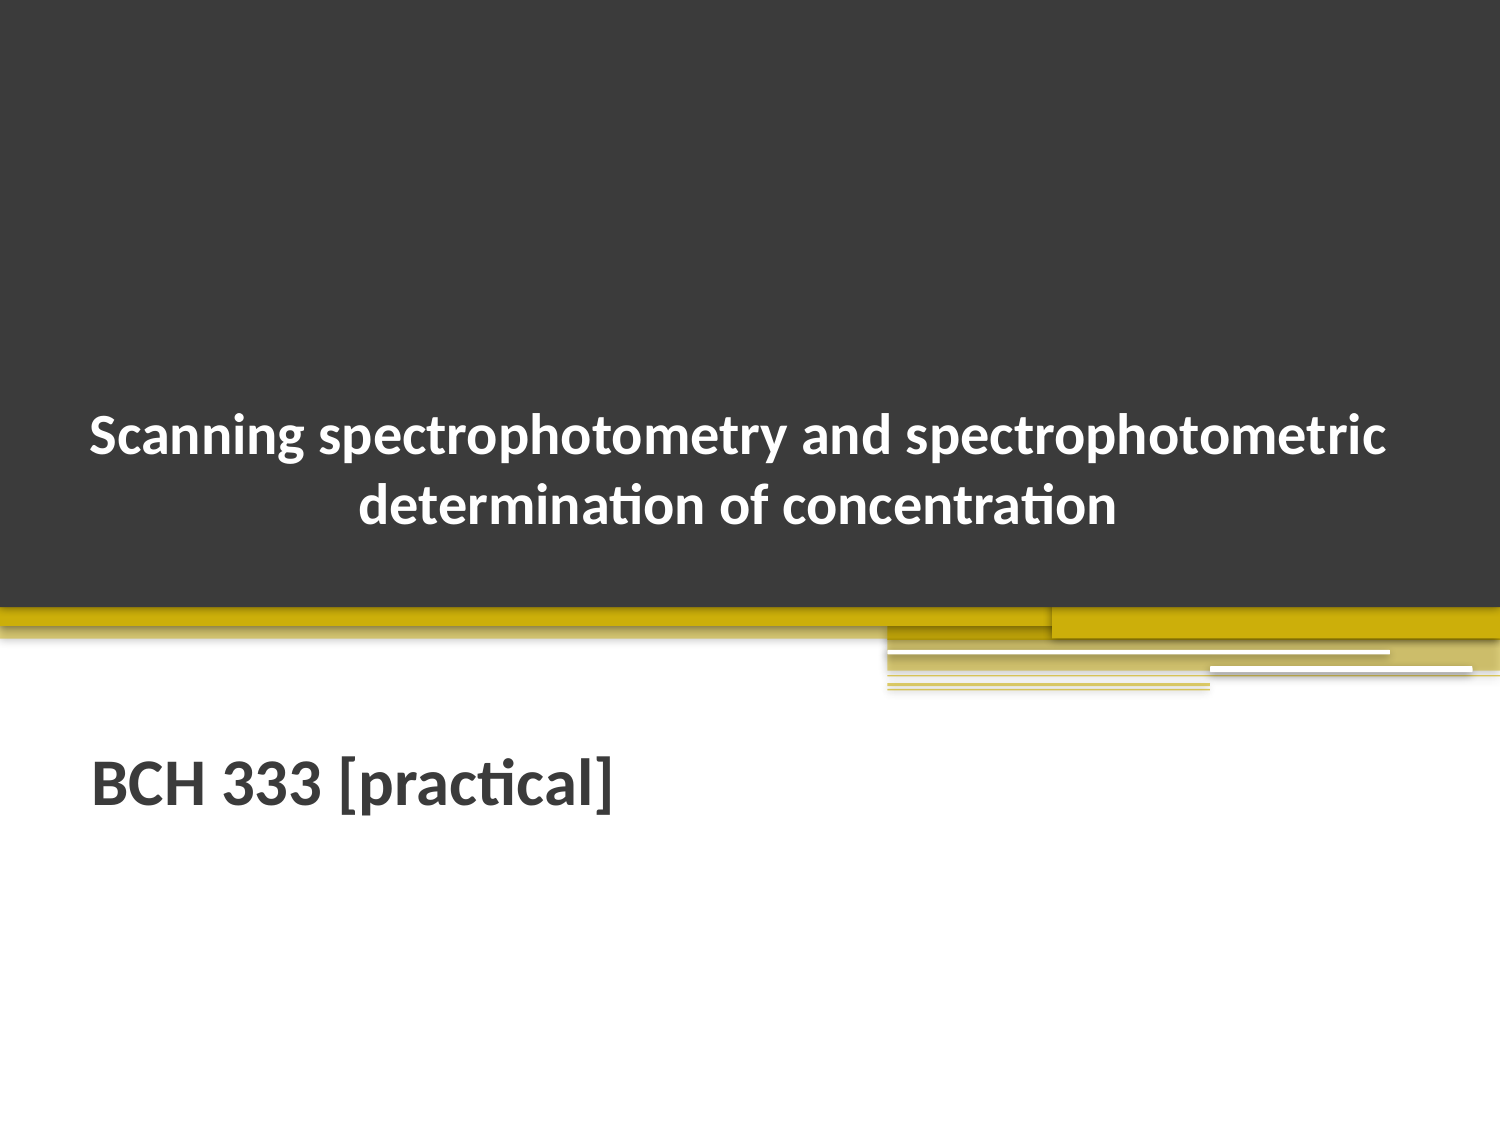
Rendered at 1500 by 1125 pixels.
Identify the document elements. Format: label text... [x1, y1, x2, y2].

title Scanning spectrophotometry and spectrophotometric determination of concentration [29, 302, 1447, 544]
subtitle BCH 333 [practical] [76, 645, 890, 933]
